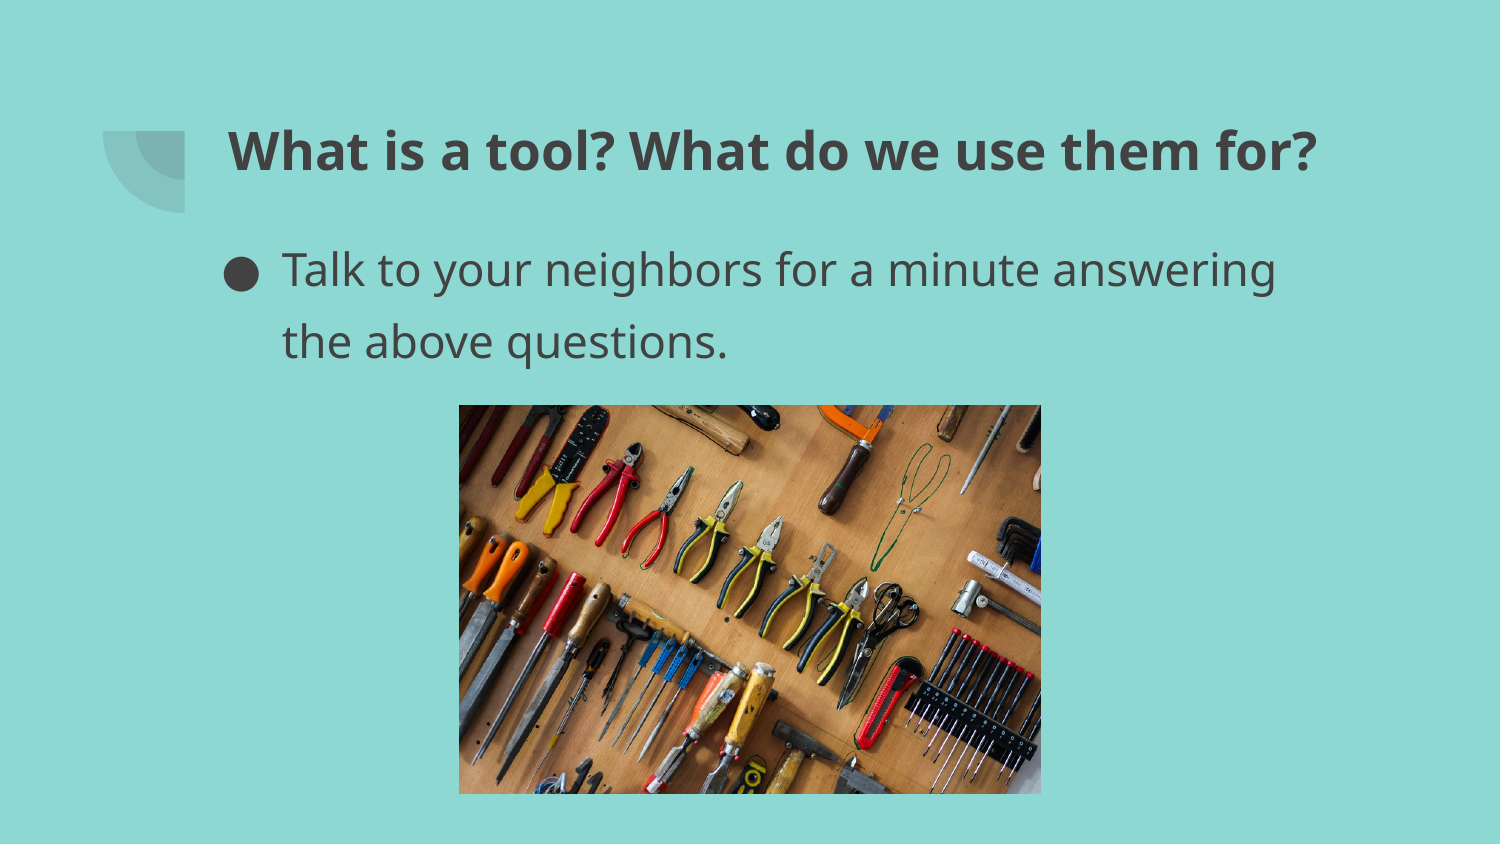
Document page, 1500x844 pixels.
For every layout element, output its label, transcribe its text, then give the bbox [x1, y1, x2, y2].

title What is a tool? What do we use them for? [213, 98, 1368, 263]
picture [458, 405, 1041, 794]
list Talk to your neighbors for a minute answering the above questions. [191, 213, 1346, 406]
